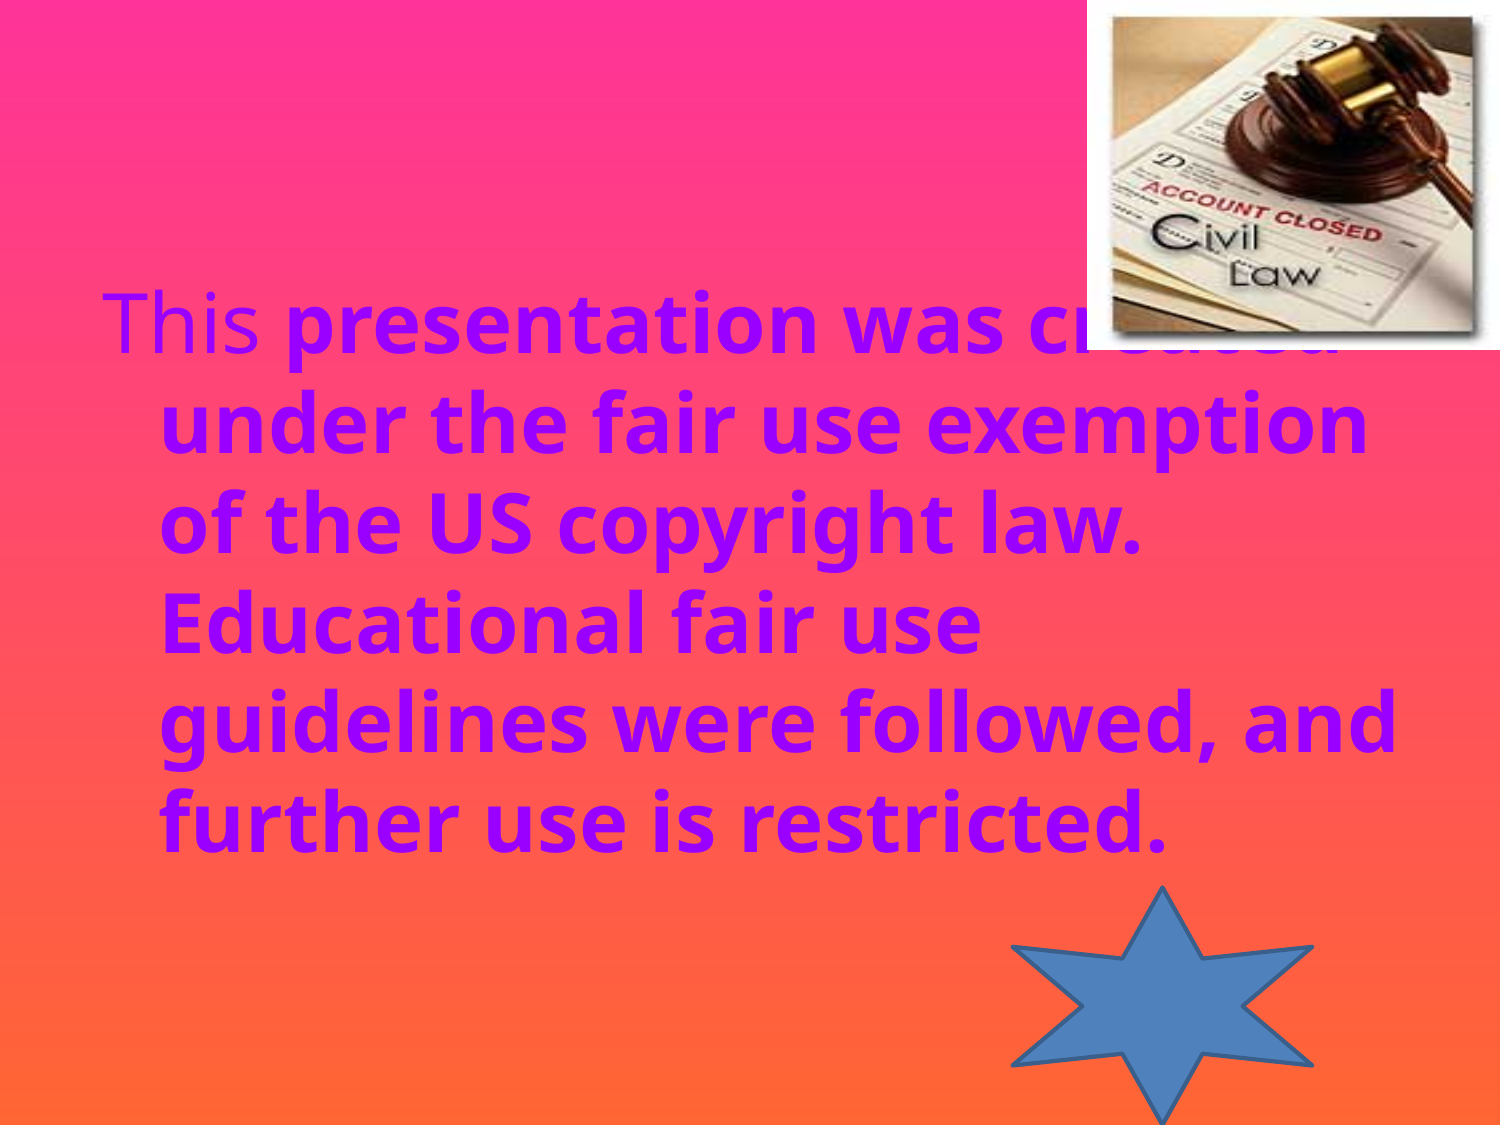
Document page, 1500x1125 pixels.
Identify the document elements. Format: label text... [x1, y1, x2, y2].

text_box [1010, 885, 1315, 1125]
picture [1087, 0, 1500, 351]
list This presentation was created under the fair use exemption of the US copyright law. Educational fair use guidelines were followed, and further use is restricted. [87, 262, 1438, 1005]
